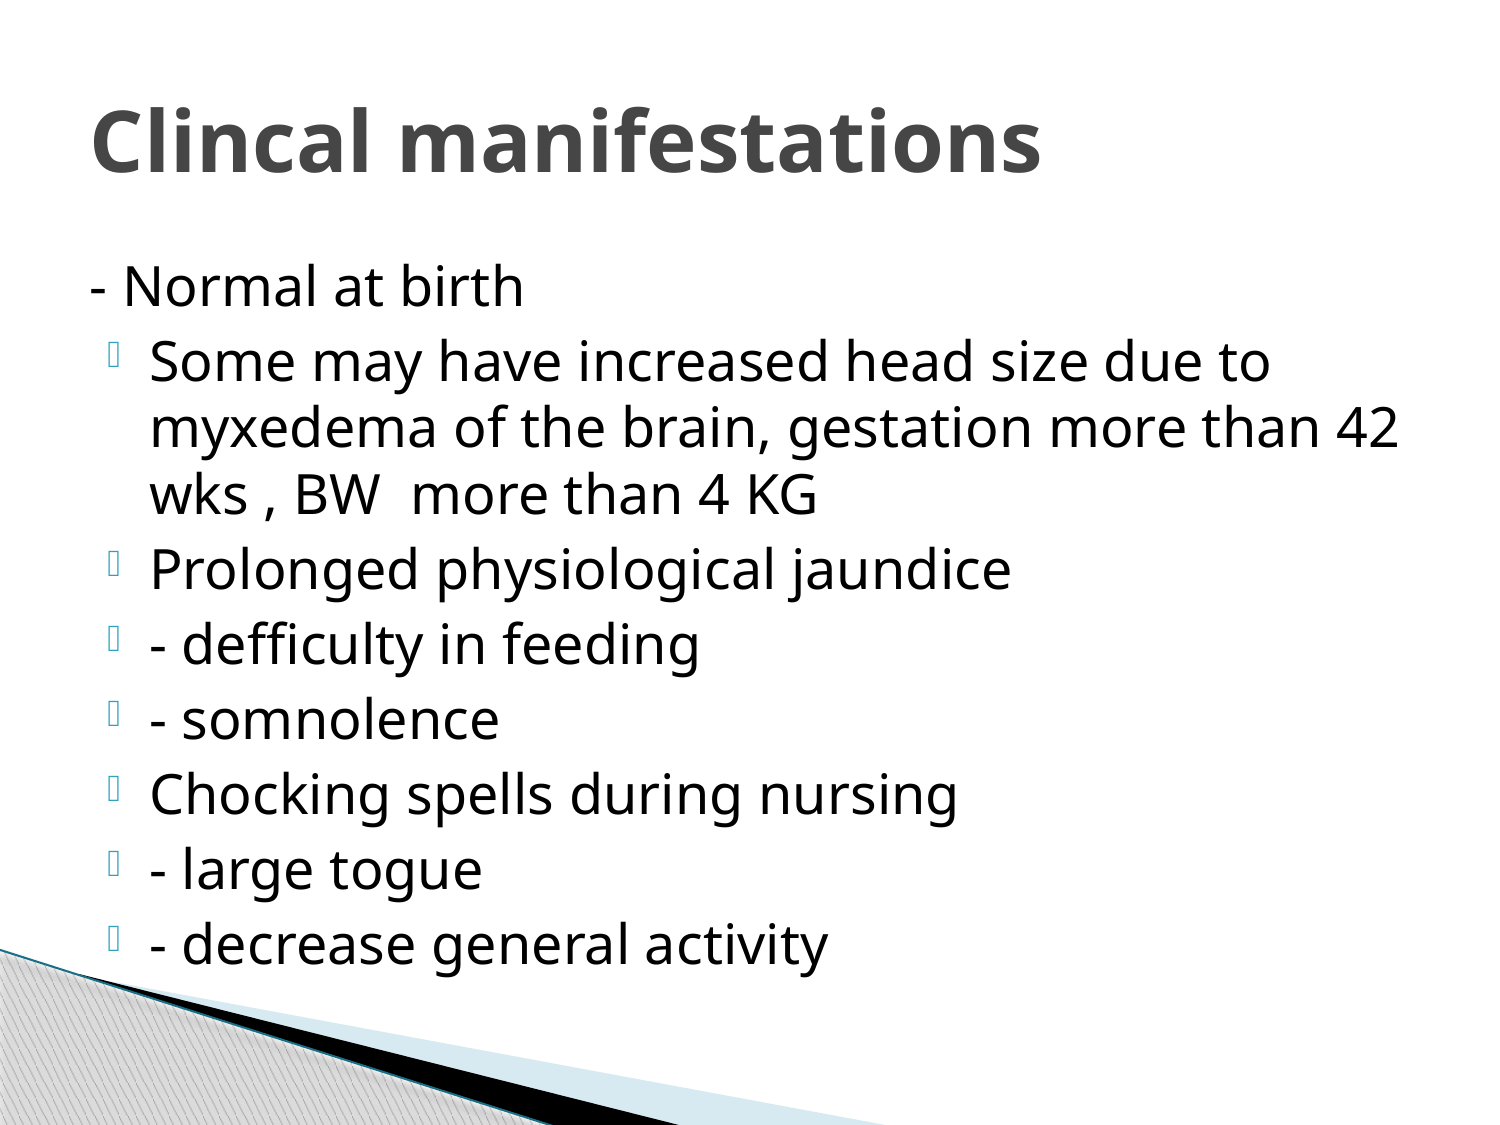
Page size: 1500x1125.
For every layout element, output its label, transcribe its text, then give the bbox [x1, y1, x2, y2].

list - Normal at birth Some may have increased head size due to myxedema of the brain, gestation more than 42 wks , BW more than 4 KG Prolonged physiological jaundice - defficulty in feeding - somnolence Chocking spells during nursing - large togue - decrease general activity [75, 243, 1425, 986]
title Clincal manifestations [75, 45, 1425, 233]
